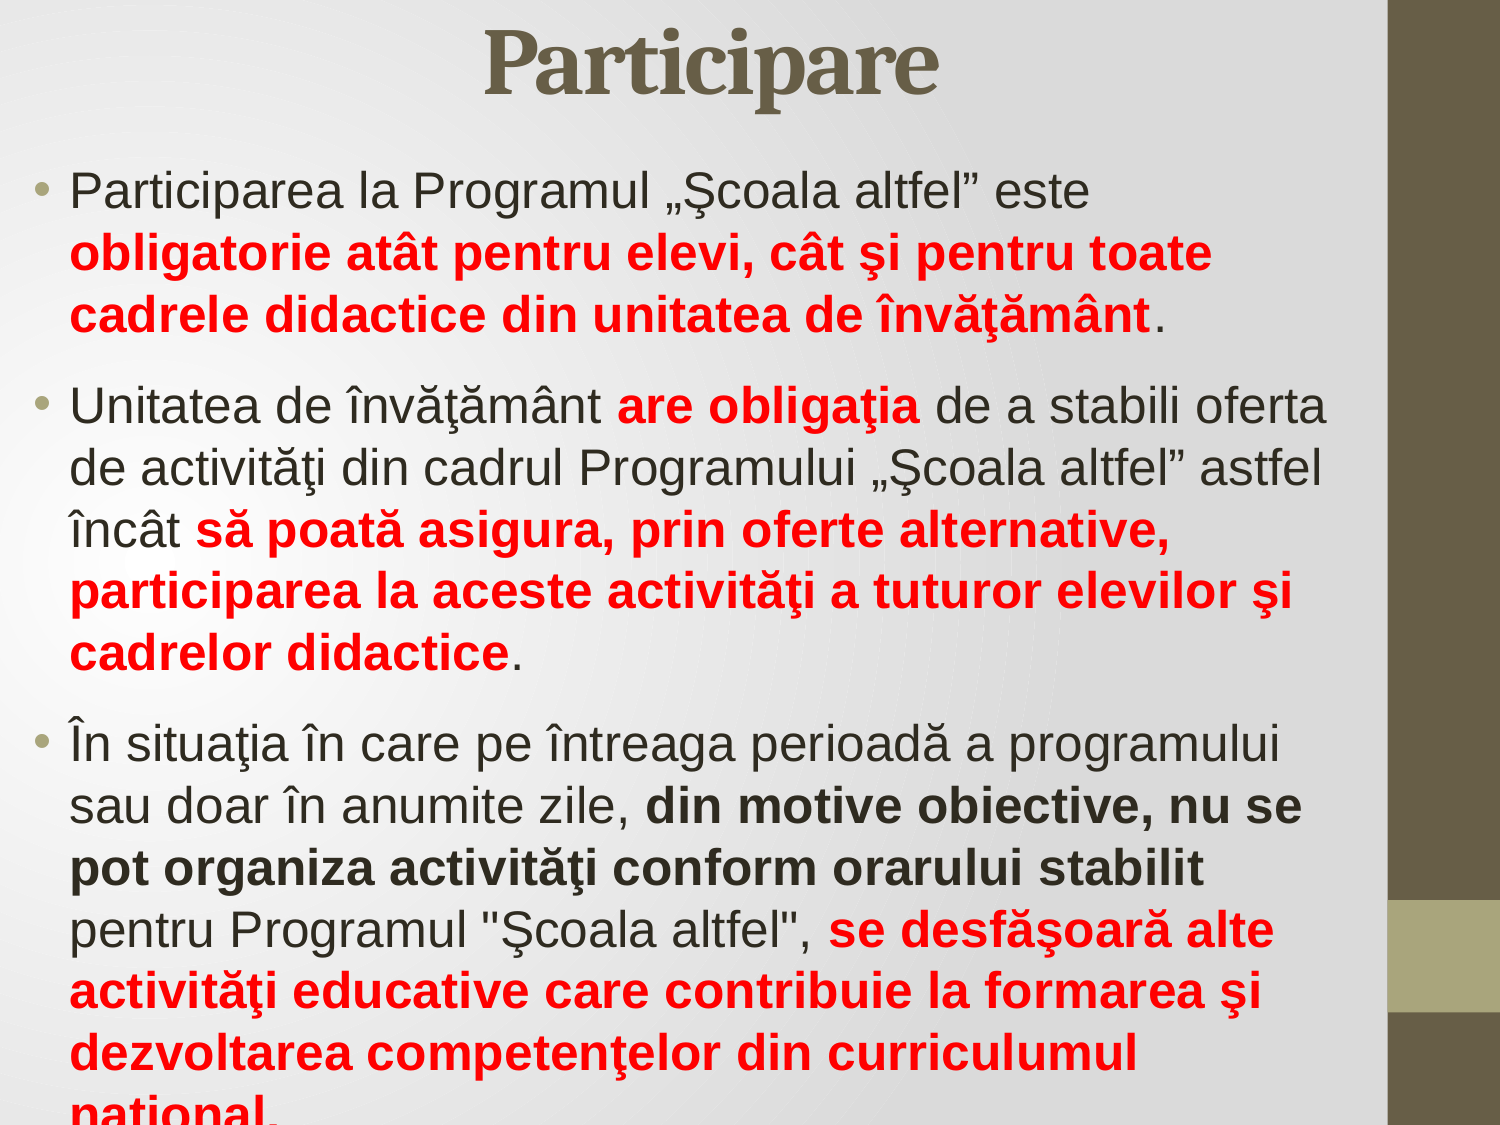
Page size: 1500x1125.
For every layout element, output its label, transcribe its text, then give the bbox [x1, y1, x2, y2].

title Participare [87, 0, 1338, 149]
list Participarea la Programul „Şcoala altfel” este obligatorie atât pentru elevi, cât şi pentru toate cadrele didactice din unitatea de învăţământ. Unitatea de învăţământ are obligaţia de a stabili oferta de activităţi din cadrul Programului „Şcoala altfel” astfel încât să poată asigura, prin oferte alternative, participarea la aceste activităţi a tuturor elevilor şi cadrelor didactice. În situaţia în care pe întreaga perioadă a programului sau doar în anumite zile, din motive obiective, nu se pot organiza activităţi conform orarului stabilit pentru Programul "Şcoala altfel", se desfăşoară alte activităţi educative care contribuie la formarea şi dezvoltarea competenţelor din curriculumul naţional. [0, 149, 1363, 1125]
